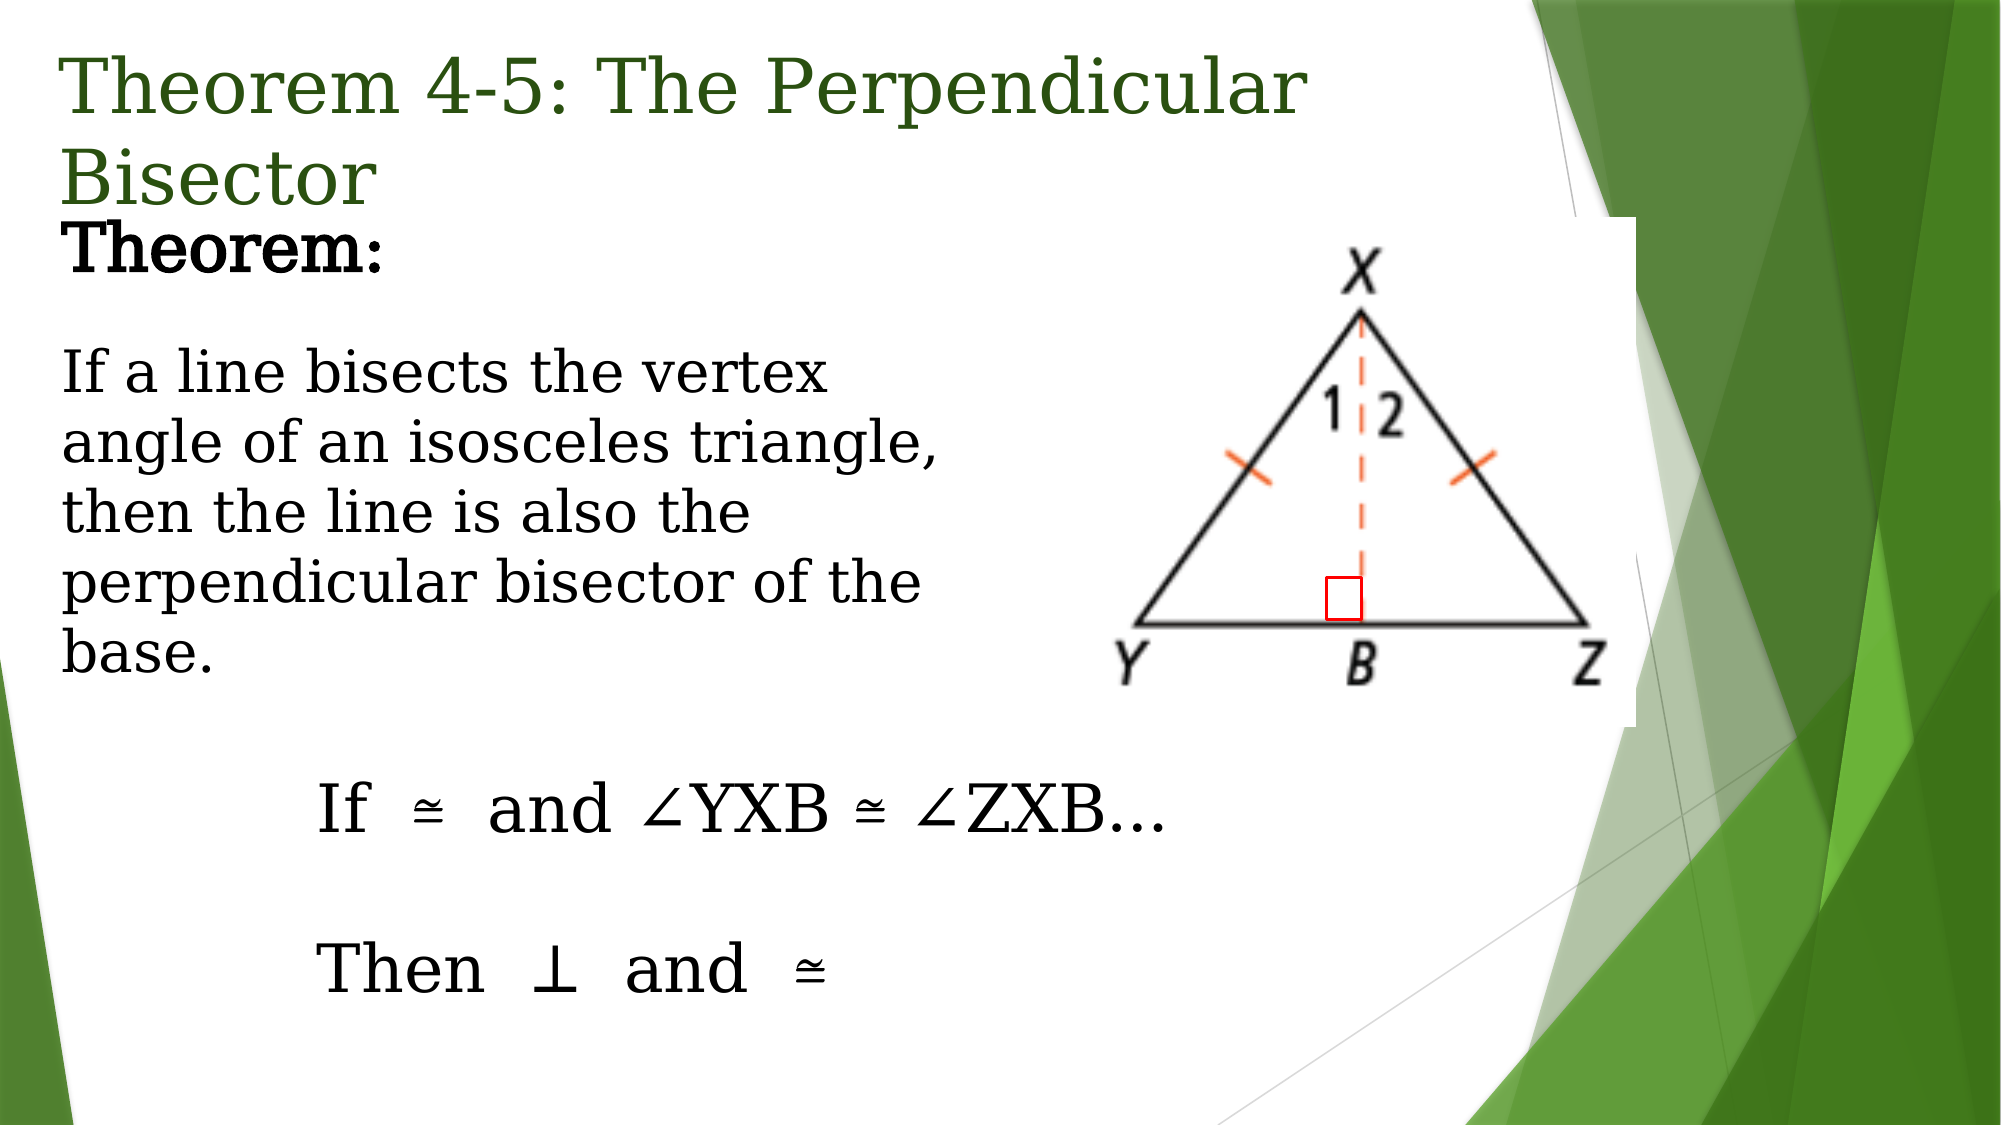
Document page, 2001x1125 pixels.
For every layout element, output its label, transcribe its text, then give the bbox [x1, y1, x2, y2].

title Theorem 4-5: The Perpendicular Bisector [43, 30, 1630, 230]
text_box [1076, 217, 1636, 727]
text_box Theorem: If a line bisects the vertex angle of an isosceles triangle, then the line is also the perpendicular bisector of the base. [46, 197, 1007, 692]
